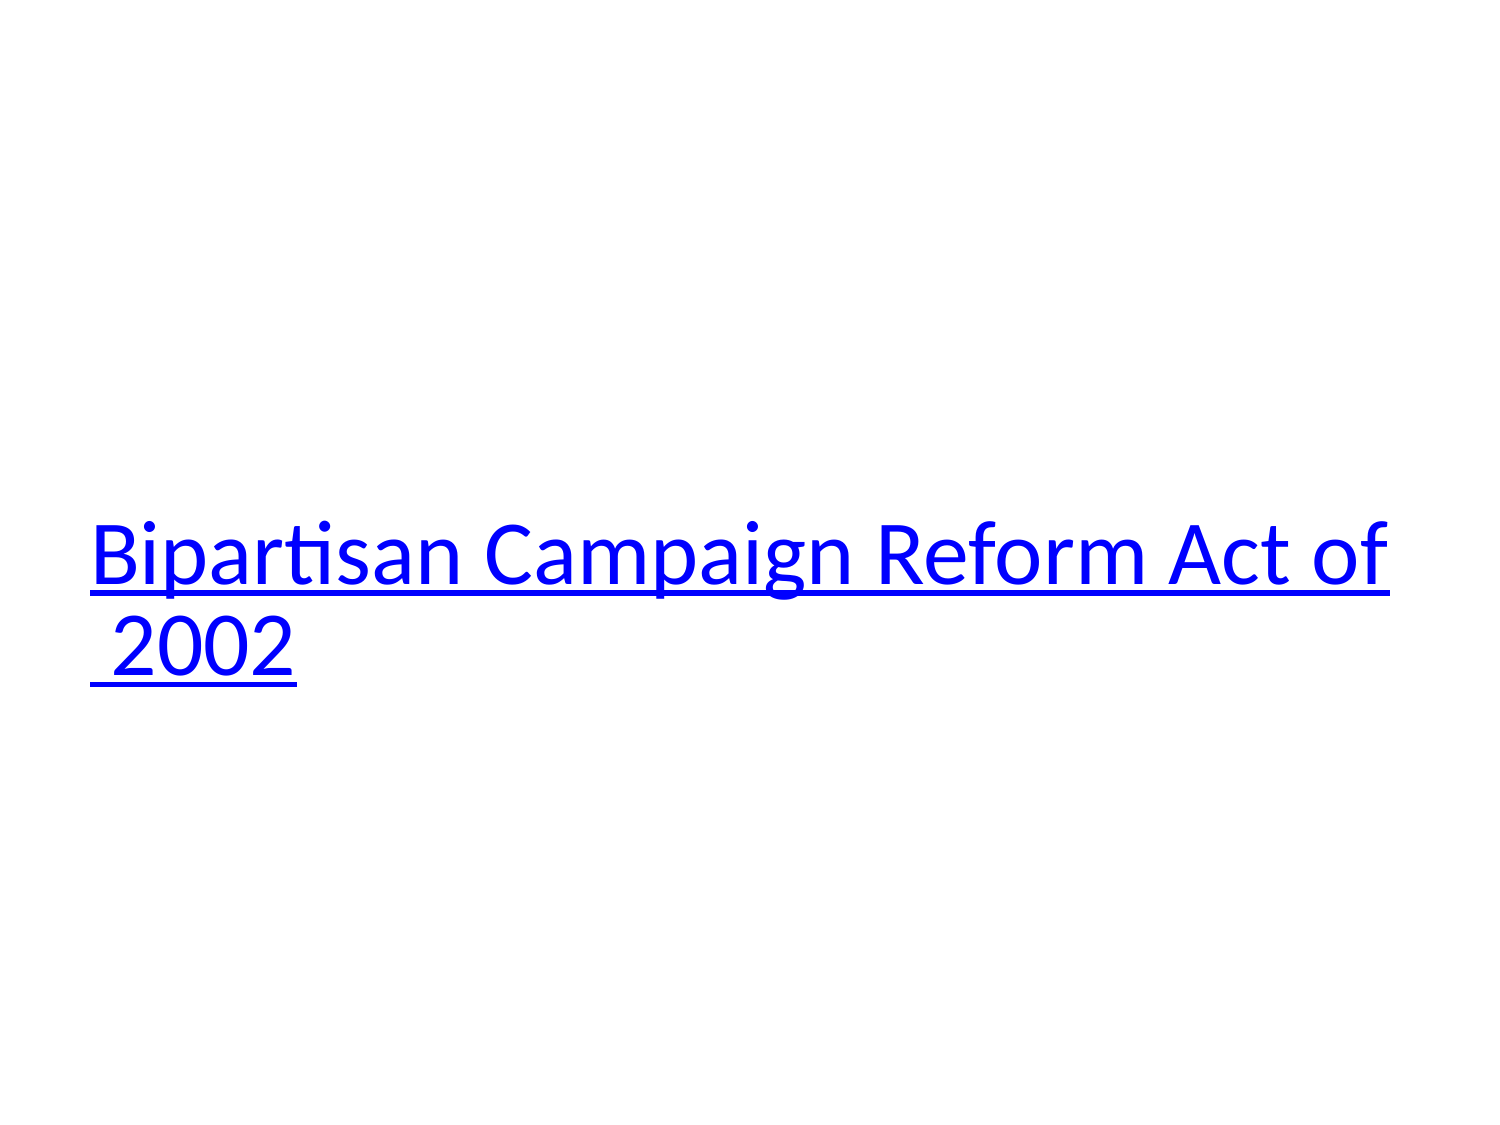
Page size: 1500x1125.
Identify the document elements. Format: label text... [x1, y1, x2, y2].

title Bipartisan Campaign Reform Act of 2002 [74, 44, 1426, 1051]
